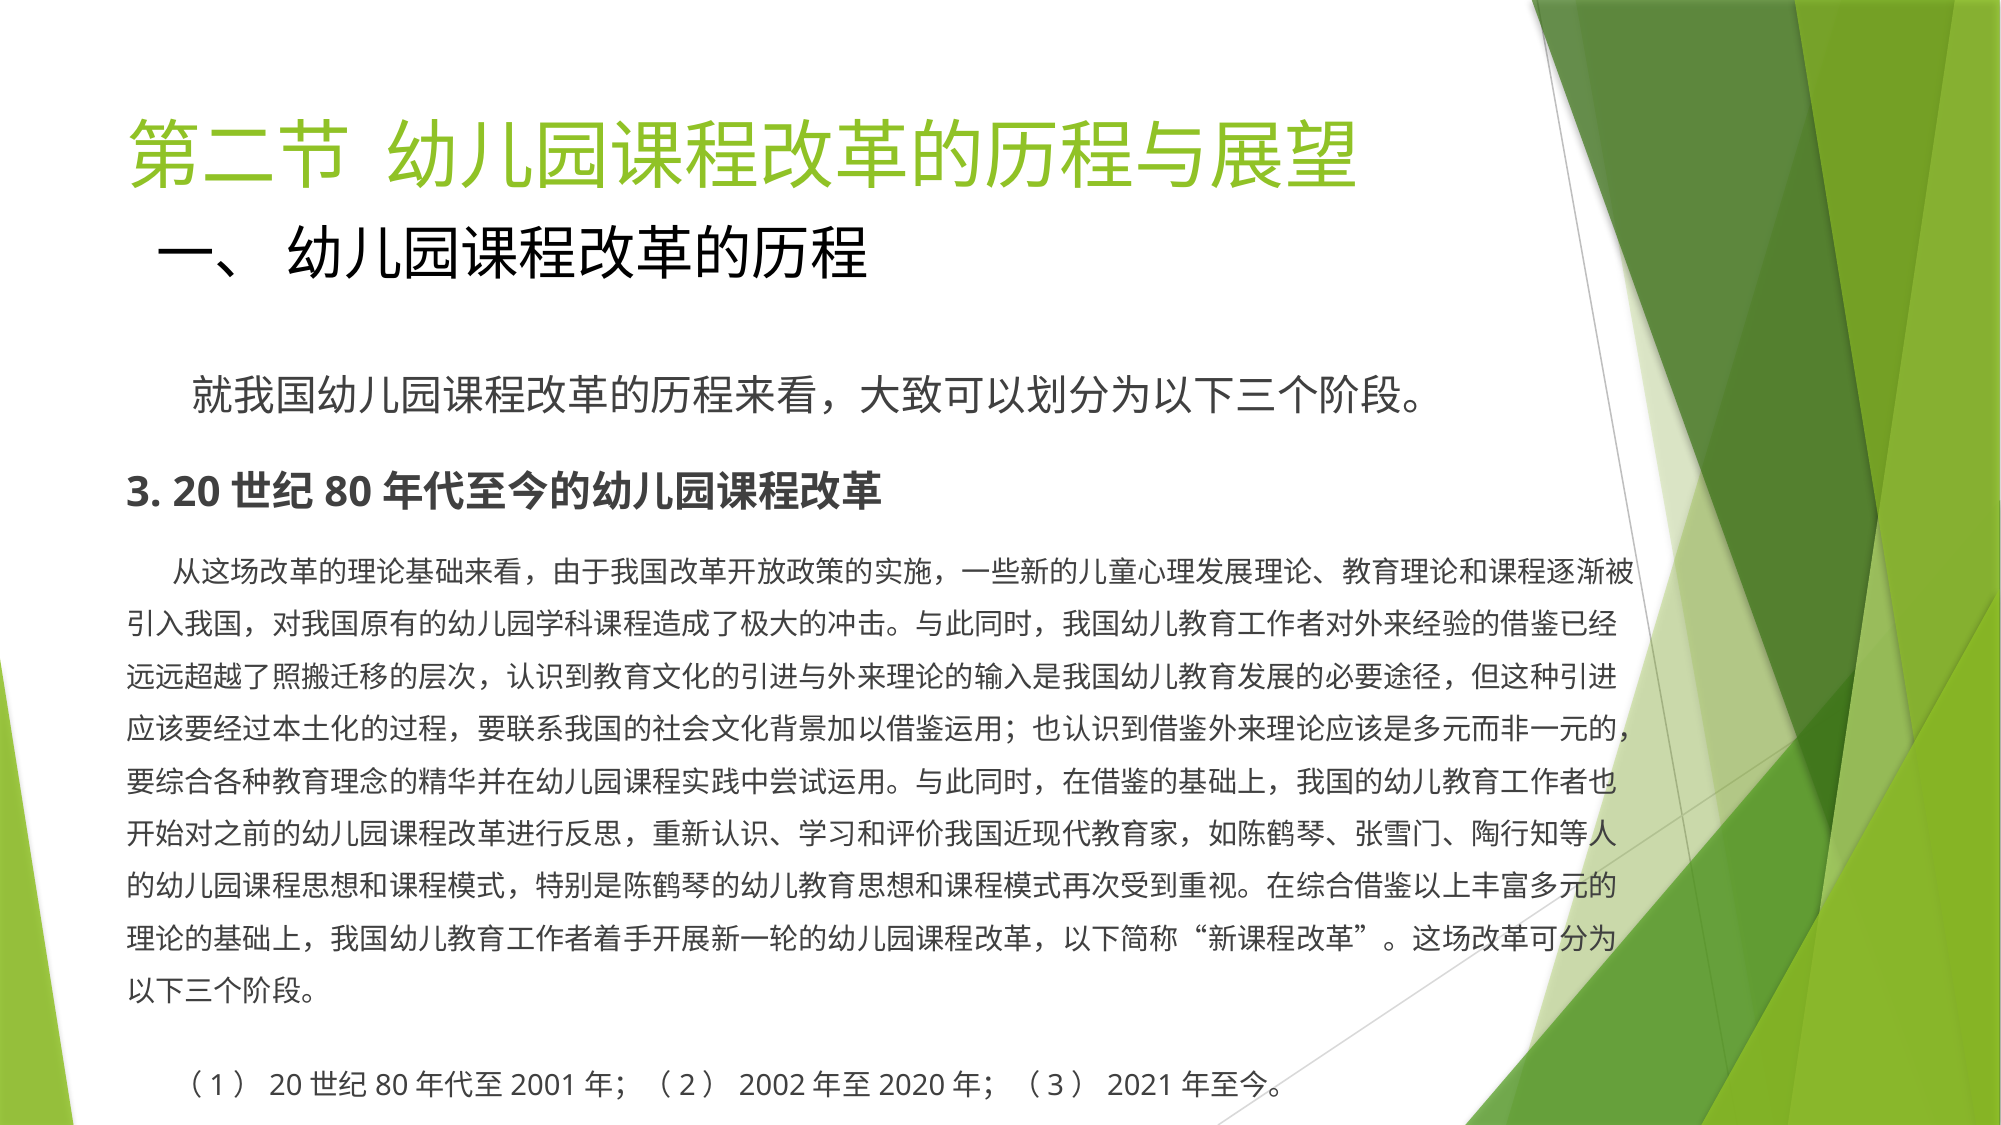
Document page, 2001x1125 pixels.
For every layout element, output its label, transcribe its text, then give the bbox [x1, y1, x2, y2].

title 第二节 幼儿园课程改革的历程与展望 [111, 99, 1522, 317]
text_box 一、 幼儿园课程改革的历程 [141, 208, 1451, 294]
list 就我国幼儿园课程改革的历程来看，大致可以划分为以下三个阶段。 3. 20世纪80年代至今的幼儿园课程改革 从这场改革的理论基础来看，由于我国改革开放政策的实施，一些新的儿童心理发展理论、教育理论和课程逐渐被引入我国，对我国原有的幼儿园学科课程造成了极大的冲击。与此同时，我国幼儿教育工作者对外来经验的借鉴已经远远超越了照搬迁移的层次，认识到教育文化的引进与外来理论的输入是我国幼儿教育发展的必要途径，但这种引进应该要经过本土化的过程，要联系我国的社会文化背景加以借鉴运用；也认识到借鉴外来理论应该是多元而非一元的，要综合各种教育理念的精华并在幼儿园课程实践中尝试运用。与此同时，在借鉴的基础上，我国的幼儿教育工作者也开始对之前的幼儿园课程改革进行反思，重新认识、学习和评价我国近现代教育家，如陈鹤琴、张雪门、陶行知等人的幼儿园课程思想和课程模式，特别是陈鹤琴的幼儿教育思想和课程模式再次受到重视。在综合借鉴以上丰富多元的理论的基础上，我国幼儿教育工作者着手开展新一轮的幼儿园课程改革，以下简称“新课程改革”。这场改革可分为以下三个阶段。 （1）20世纪80年代至2001年；（2）2002年至2020年；（3）2021年至今。 [111, 336, 1657, 1099]
